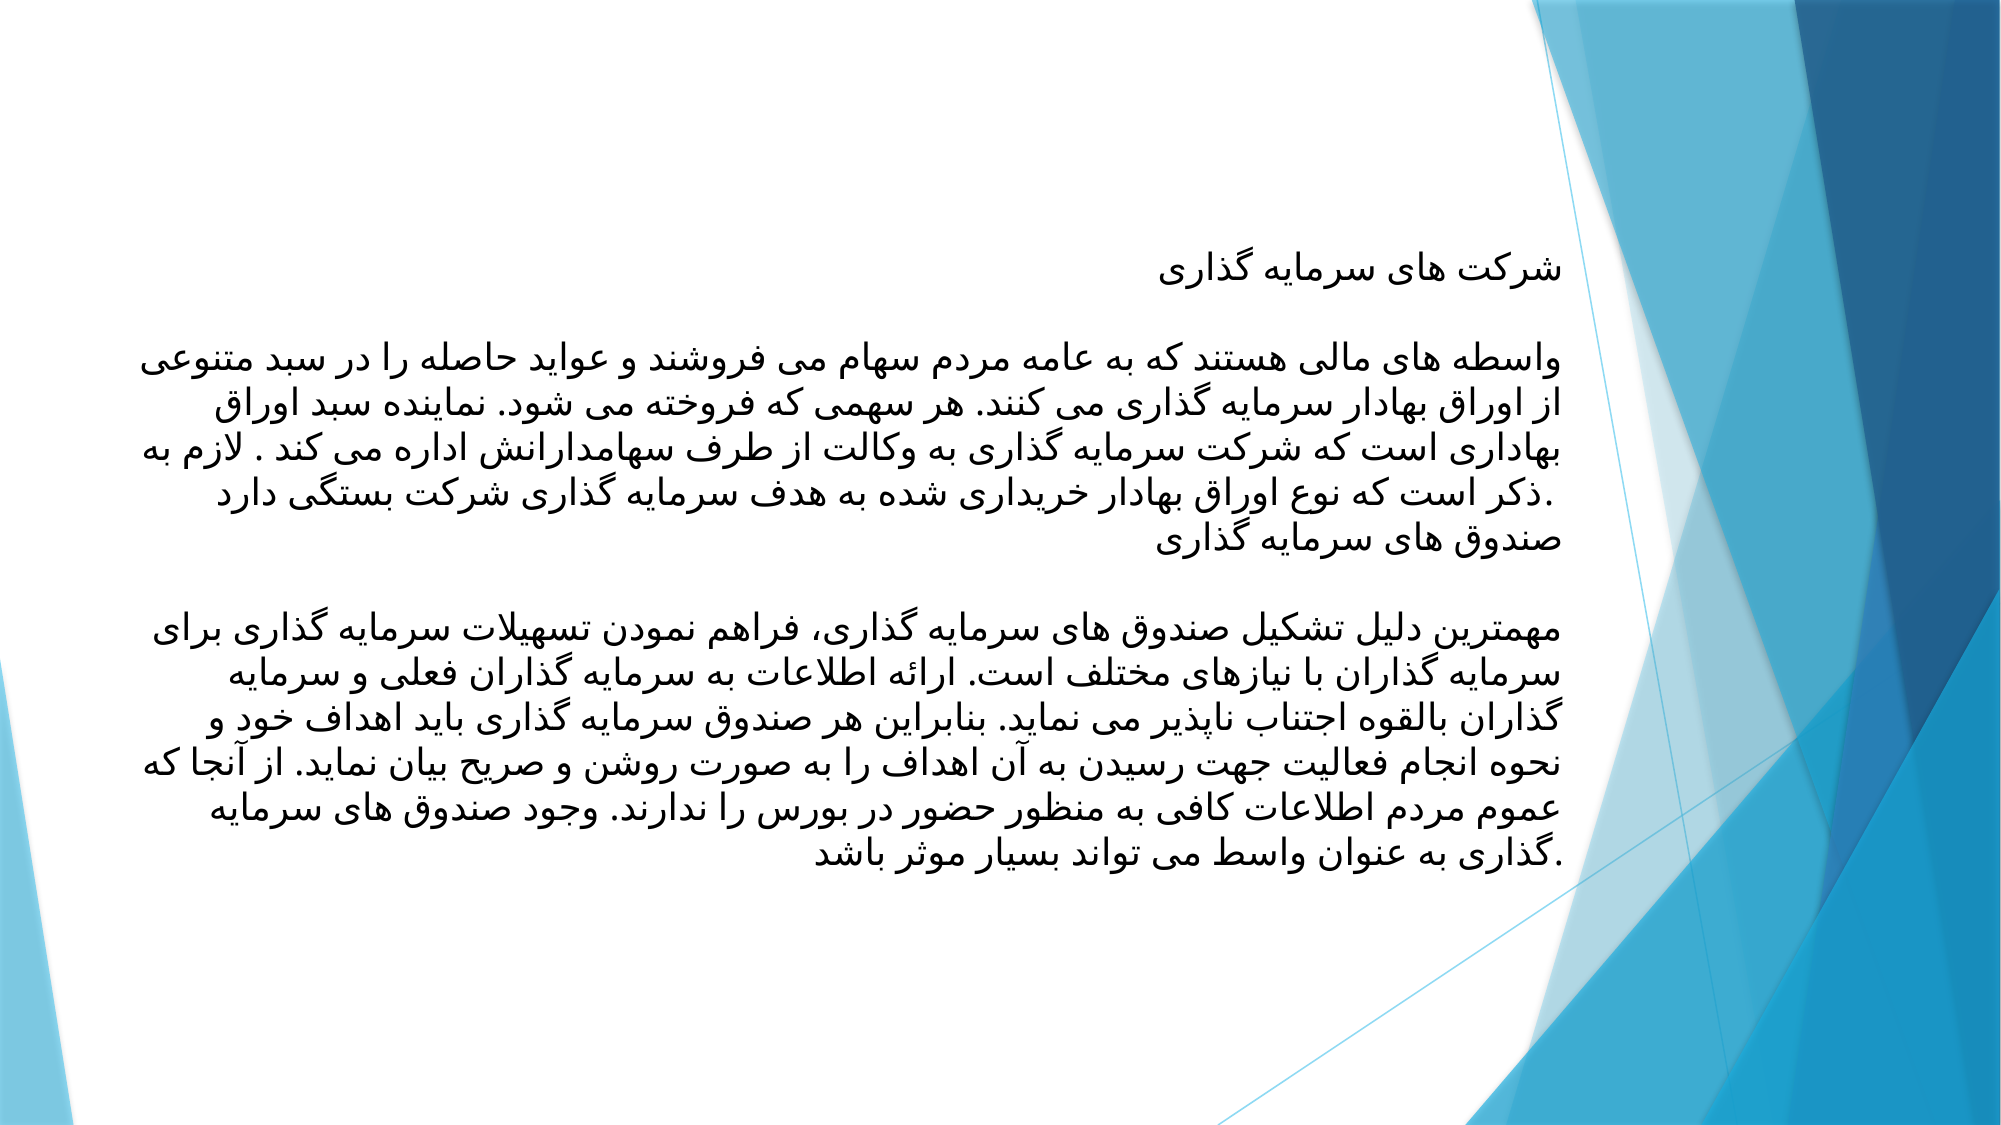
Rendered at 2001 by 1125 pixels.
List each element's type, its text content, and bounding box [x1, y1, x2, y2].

text_box شرکت های سرمایه گذاری واسطه های مالی هستند که به عامه مردم سهام می فروشند و عواید حاصله را در سبد متنوعی از اوراق بهادار سرمایه گذاری می کنند. هر سهمی که فروخته می شود. نماینده سبد اوراق بهاداری است که شرکت سرمایه گذاری به وکالت از طرف سهامدارانش اداره می کند . لازم به ذکر است که نوع اوراق بهادار خریداری شده به هدف سرمایه گذاری شرکت بستگی دارد. صندوق های سرمایه گذاری مهمترین دلیل تشکیل صندوق های سرمایه گذاری، فراهم نمودن تسهیلات سرمایه گذاری برای سرمایه گذاران با نیازهای مختلف است. ارائه اطلاعات به سرمایه گذاران فعلی و سرمایه گذاران بالقوه اجتناب ناپذیر می نماید. بنابراین هر صندوق سرمایه گذاری باید اهداف خود و نحوه انجام فعالیت جهت رسیدن به آن اهداف را به صورت روشن و صریح بیان نماید. از آنجا که عموم مردم اطلاعات کافی به منظور حضور در بورس را ندارند. وجود صندوق های سرمایه گذاری به عنوان واسط می تواند بسیار موثر باشد. [119, 235, 1579, 926]
